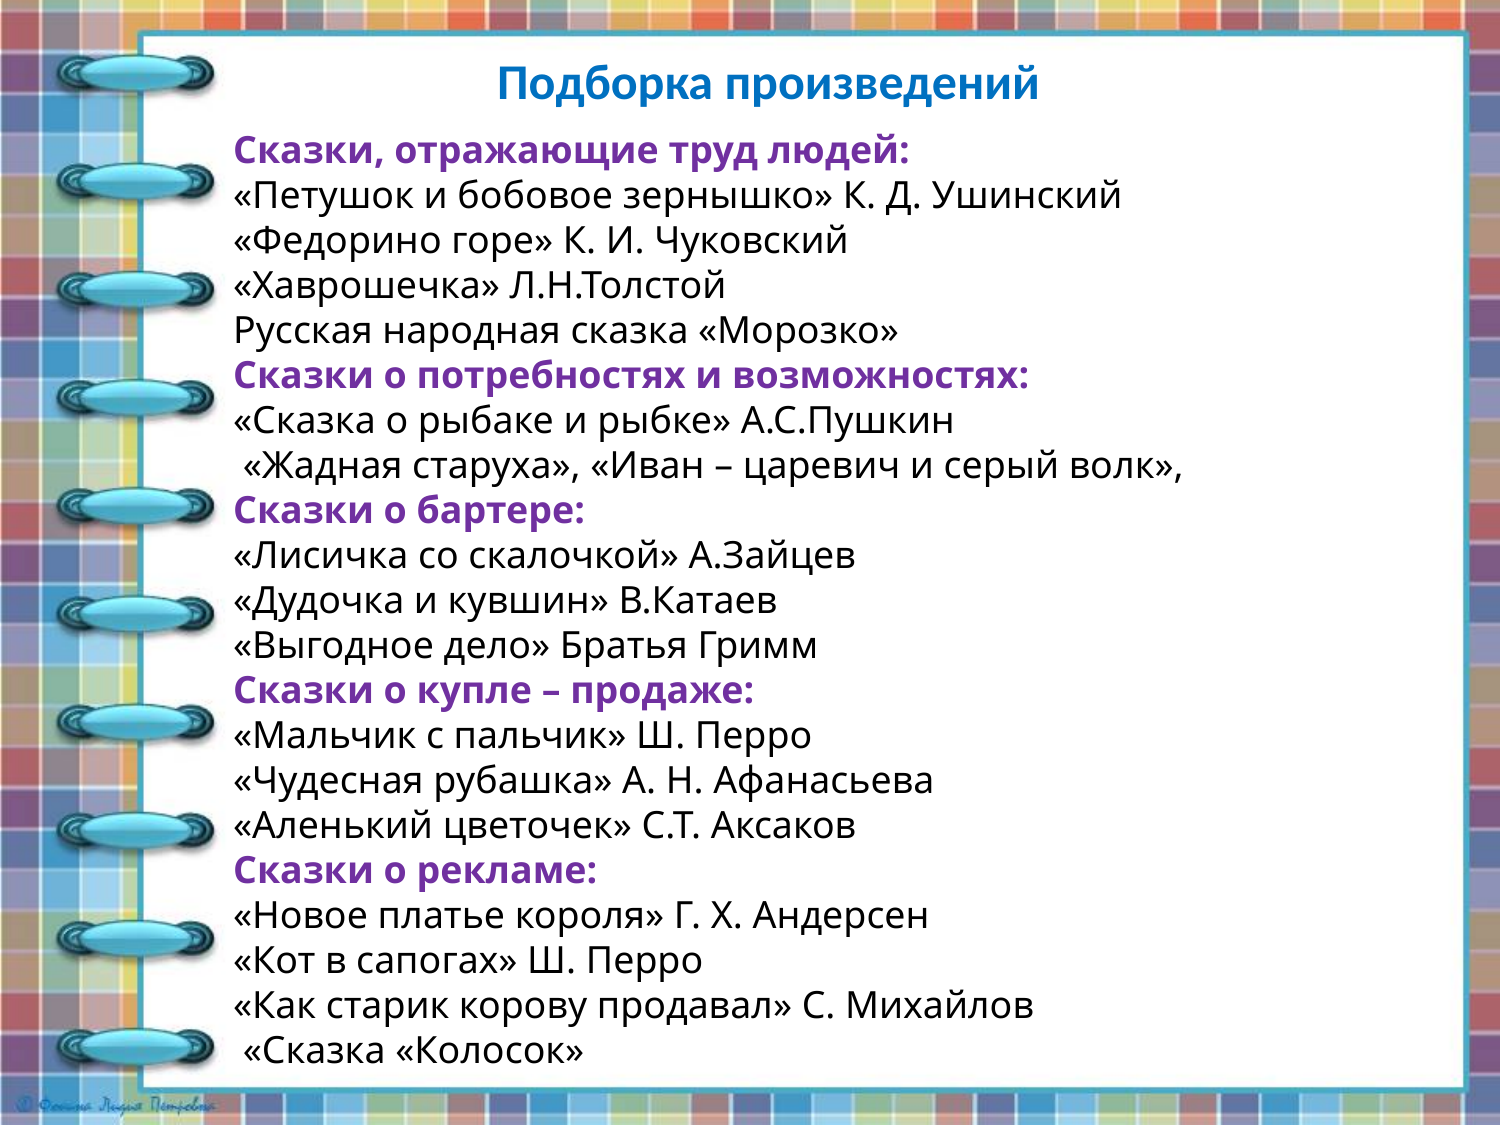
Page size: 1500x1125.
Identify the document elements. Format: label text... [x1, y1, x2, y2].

text_box Сказки, отражающие труд людей: «Петушок и бобовое зернышко» К. Д. Ушинский «Федорино горе» К. И. Чуковский «Хаврошечка» Л.Н.Толстой Русская народная сказка «Морозко» Сказки о потребностях и возможностях: «Сказка о рыбаке и рыбке» А.С.Пушкин «Жадная старуха», «Иван – царевич и серый волк», Сказки о бартере: «Лисичка со скалочкой» А.Зайцев «Дудочка и кувшин» В.Катаев «Выгодное дело» Братья Гримм Сказки о купле – продаже: «Мальчик с пальчик» Ш. Перро «Чудесная рубашка» А. Н. Афанасьева «Аленький цветочек» С.Т. Аксаков Сказки о рекламе: «Новое платье короля» Г. Х. Андерсен «Кот в сапогах» Ш. Перро «Как старик корову продавал» С. Михайлов «Сказка «Колосок» [218, 118, 1500, 1125]
picture [0, 0, 1500, 1125]
text_box Подборка произведений [53, 42, 1485, 118]
